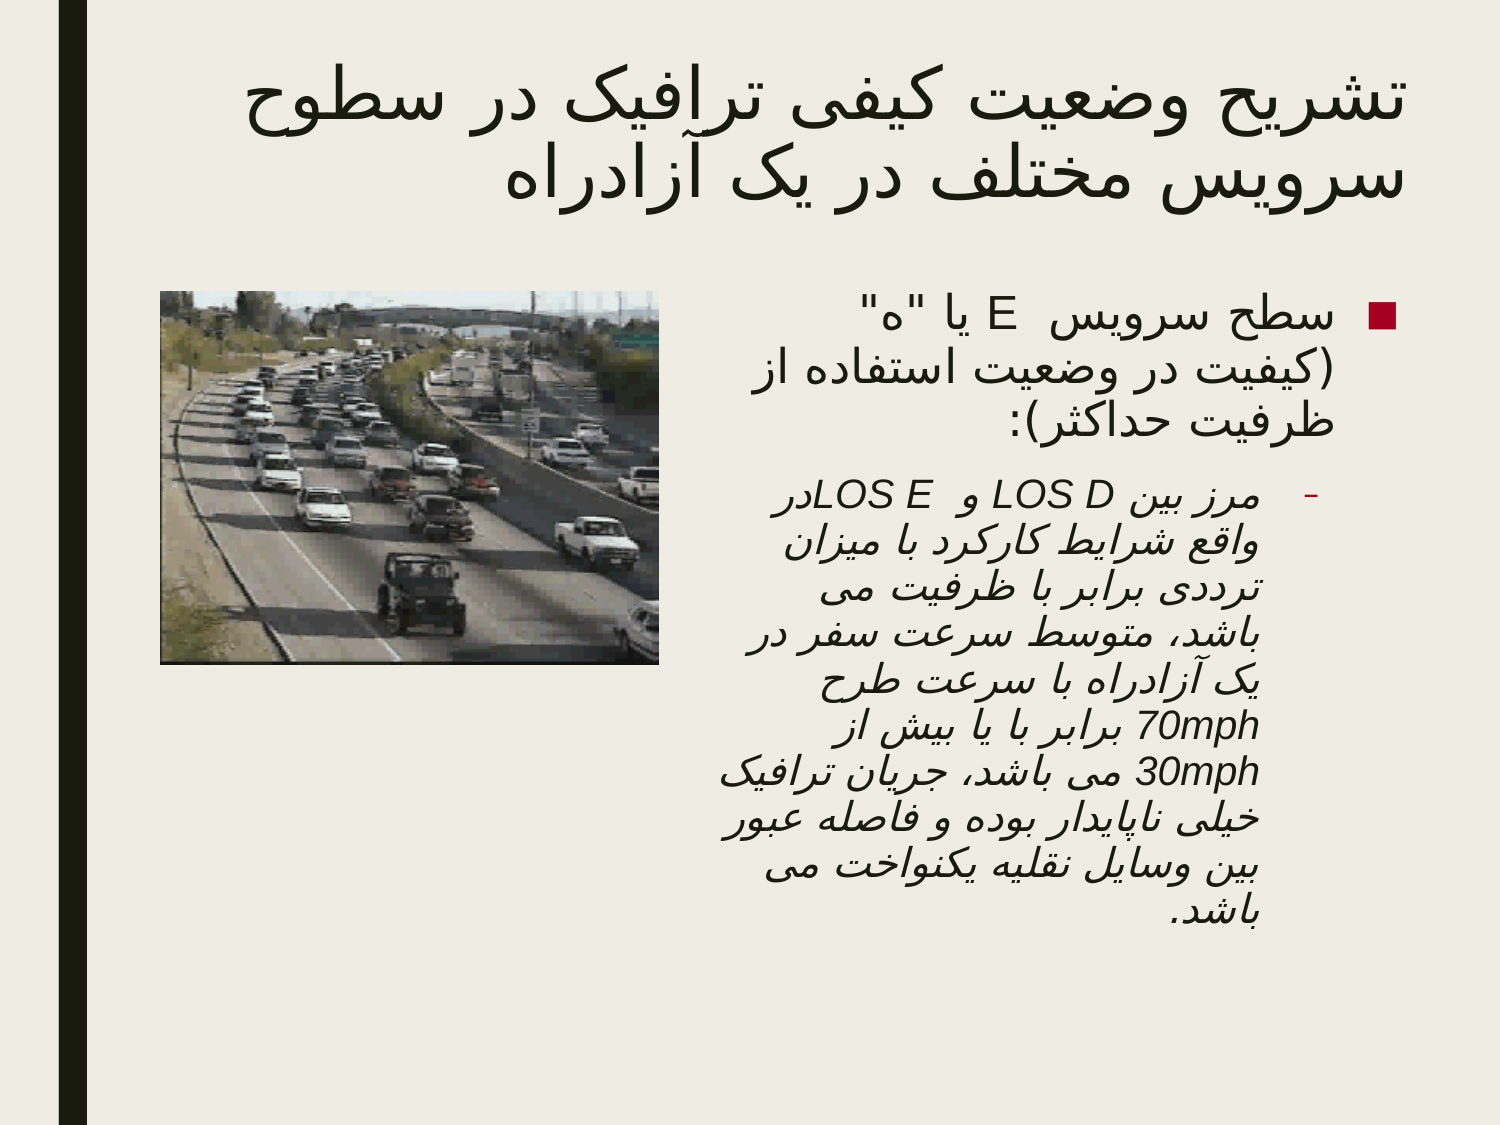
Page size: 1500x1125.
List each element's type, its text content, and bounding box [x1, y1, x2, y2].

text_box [159, 290, 660, 666]
list سطح سرویس E یا "ه" (کیفیت در وضعیت استفاده از ظرفیت حداکثر): مرز بین LOS D و LOS Eدر واقع شرایط کارکرد با میزان ترددی برابر با ظرفیت می باشد، متوسط سرعت سفر در یک آزادراه با سرعت طرح 70mph برابر با یا بیش از 30mph می باشد، جریان ترافیک خیلی ناپایدار بوده و فاصله عبور بین وسایل نقلیه یکنواخت می باشد. [702, 278, 1409, 954]
title تشریح وضعیت کیفی ترافیک در سطوح سرویس مختلف در یک آزادراه [224, 49, 1425, 237]
